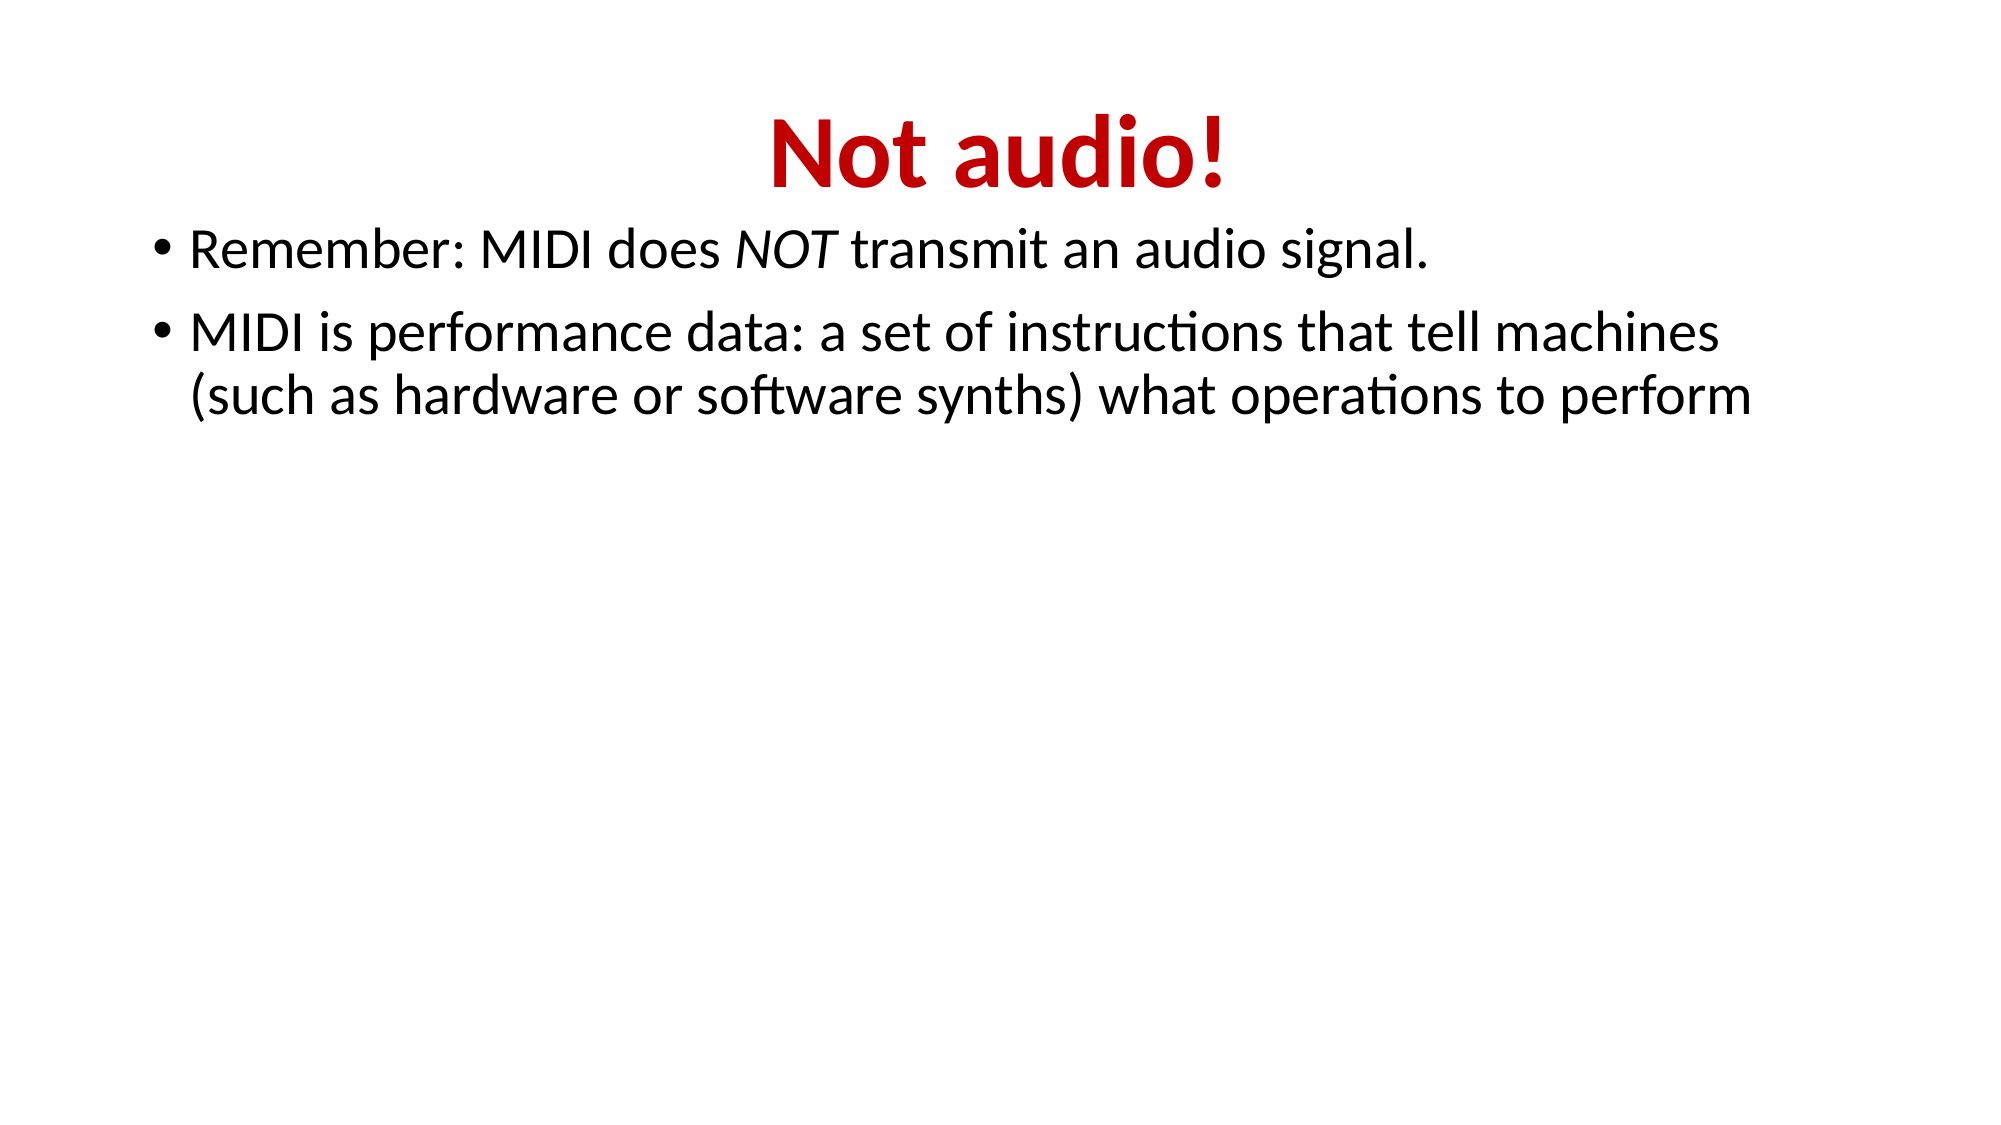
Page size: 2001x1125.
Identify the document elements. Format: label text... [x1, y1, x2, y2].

list Remember: MIDI does NOT transmit an audio signal. MIDI is performance data: a set of instructions that tell machines (such as hardware or software synths) what operations to perform [137, 210, 1863, 1066]
title Not audio! [137, 59, 1863, 210]
